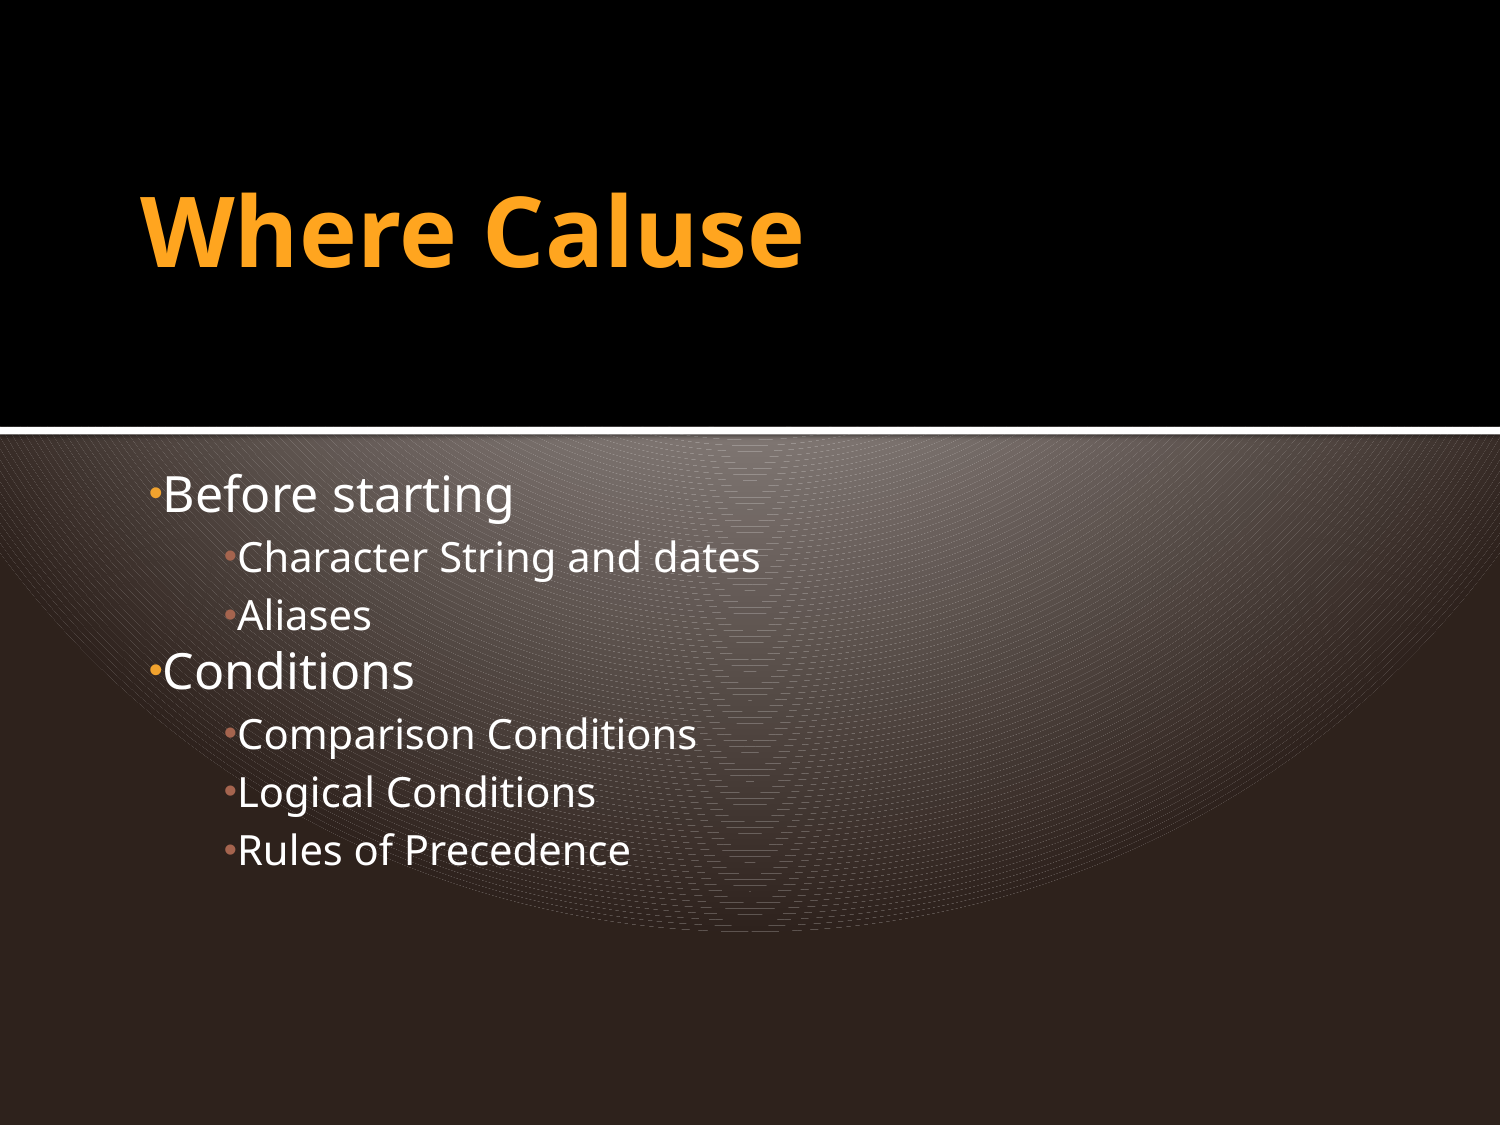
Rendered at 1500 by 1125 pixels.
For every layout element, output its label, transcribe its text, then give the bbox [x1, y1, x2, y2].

list Before starting Character String and dates Aliases Conditions Comparison Conditions Logical Conditions Rules of Precedence [124, 462, 1442, 988]
title Where Caluse [125, 19, 1440, 288]
